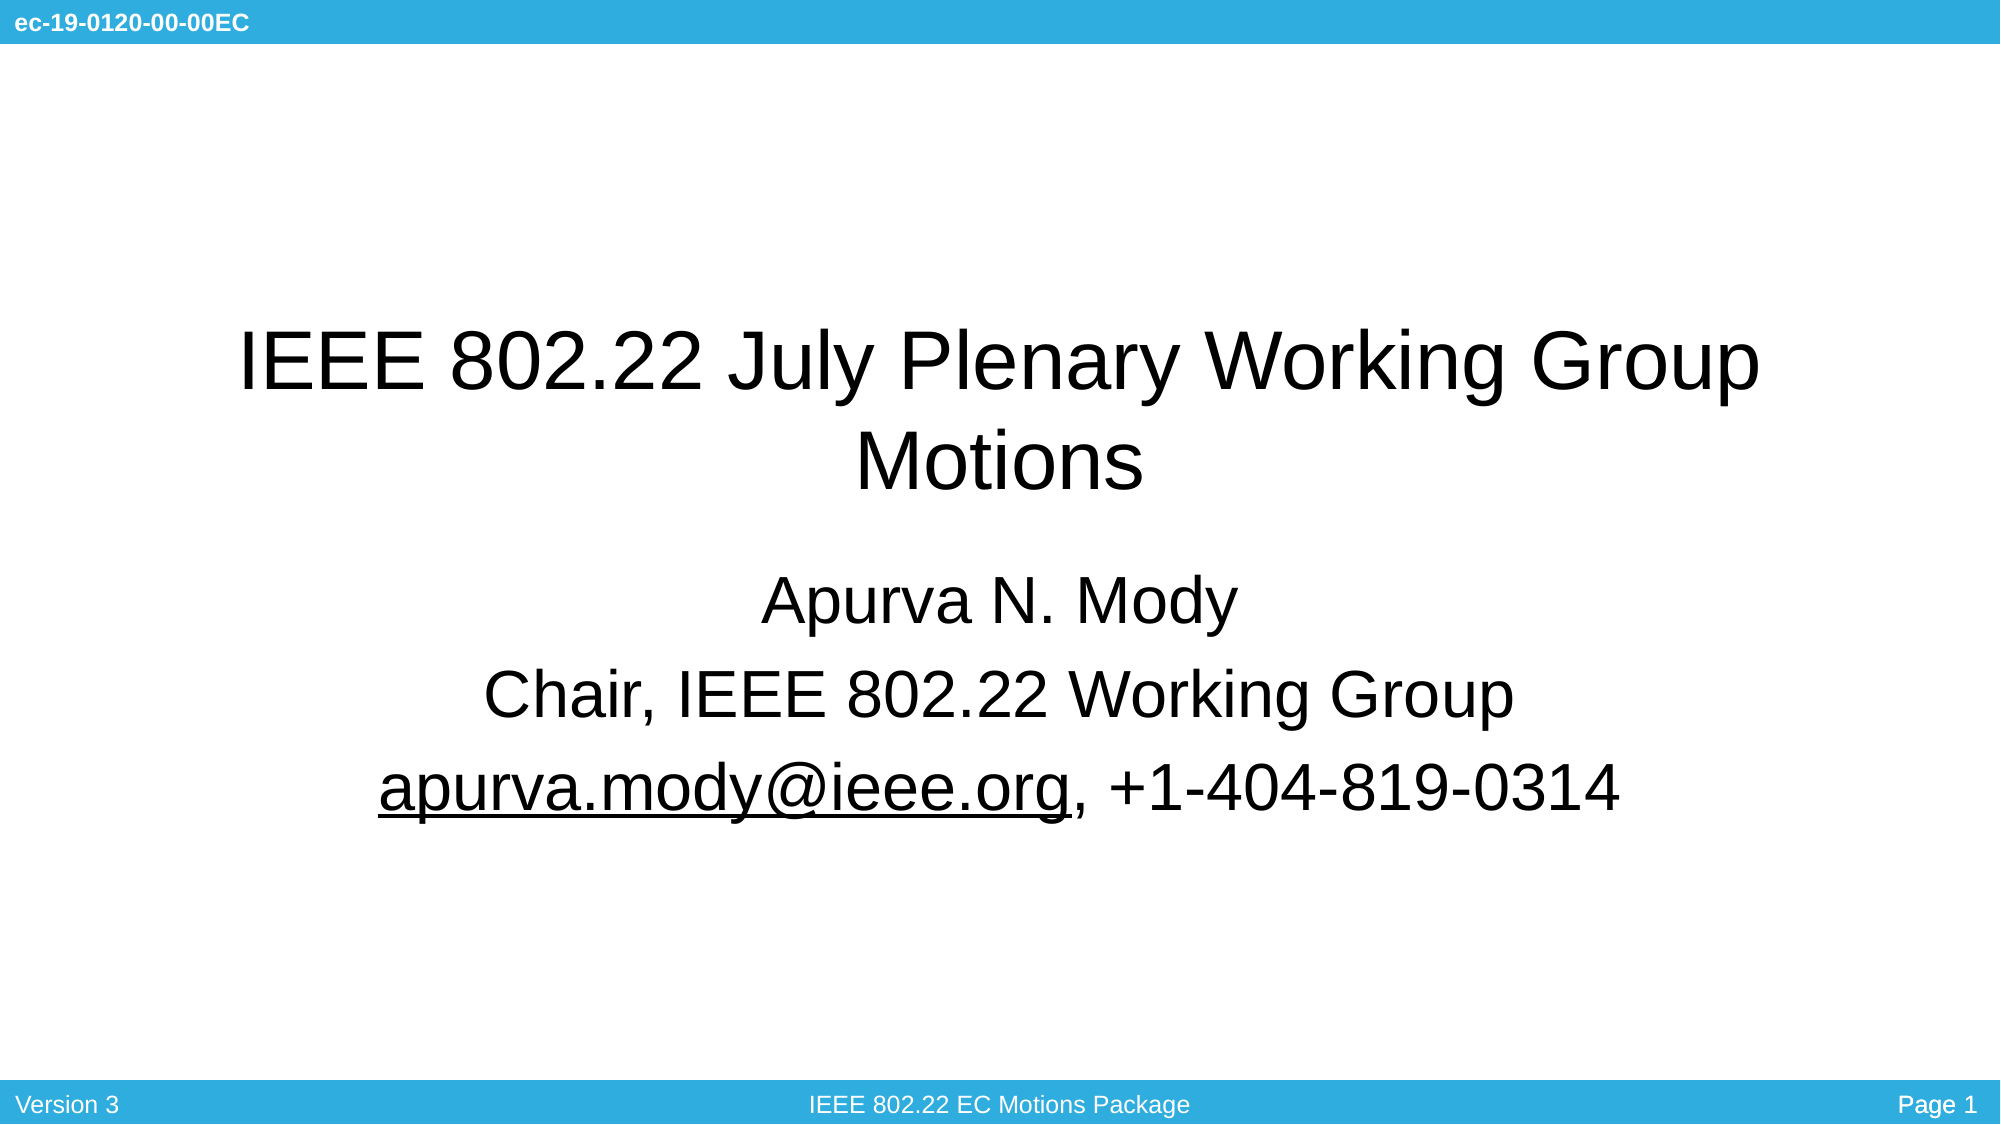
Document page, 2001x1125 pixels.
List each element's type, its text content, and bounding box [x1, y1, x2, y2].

title IEEE 802.22 July Plenary Working Group Motions [150, 262, 1850, 550]
subtitle Apurva N. Mody Chair, IEEE 802.22 Working Group apurva.mody@ieee.org, +1-404-819-0314 [300, 549, 1700, 838]
